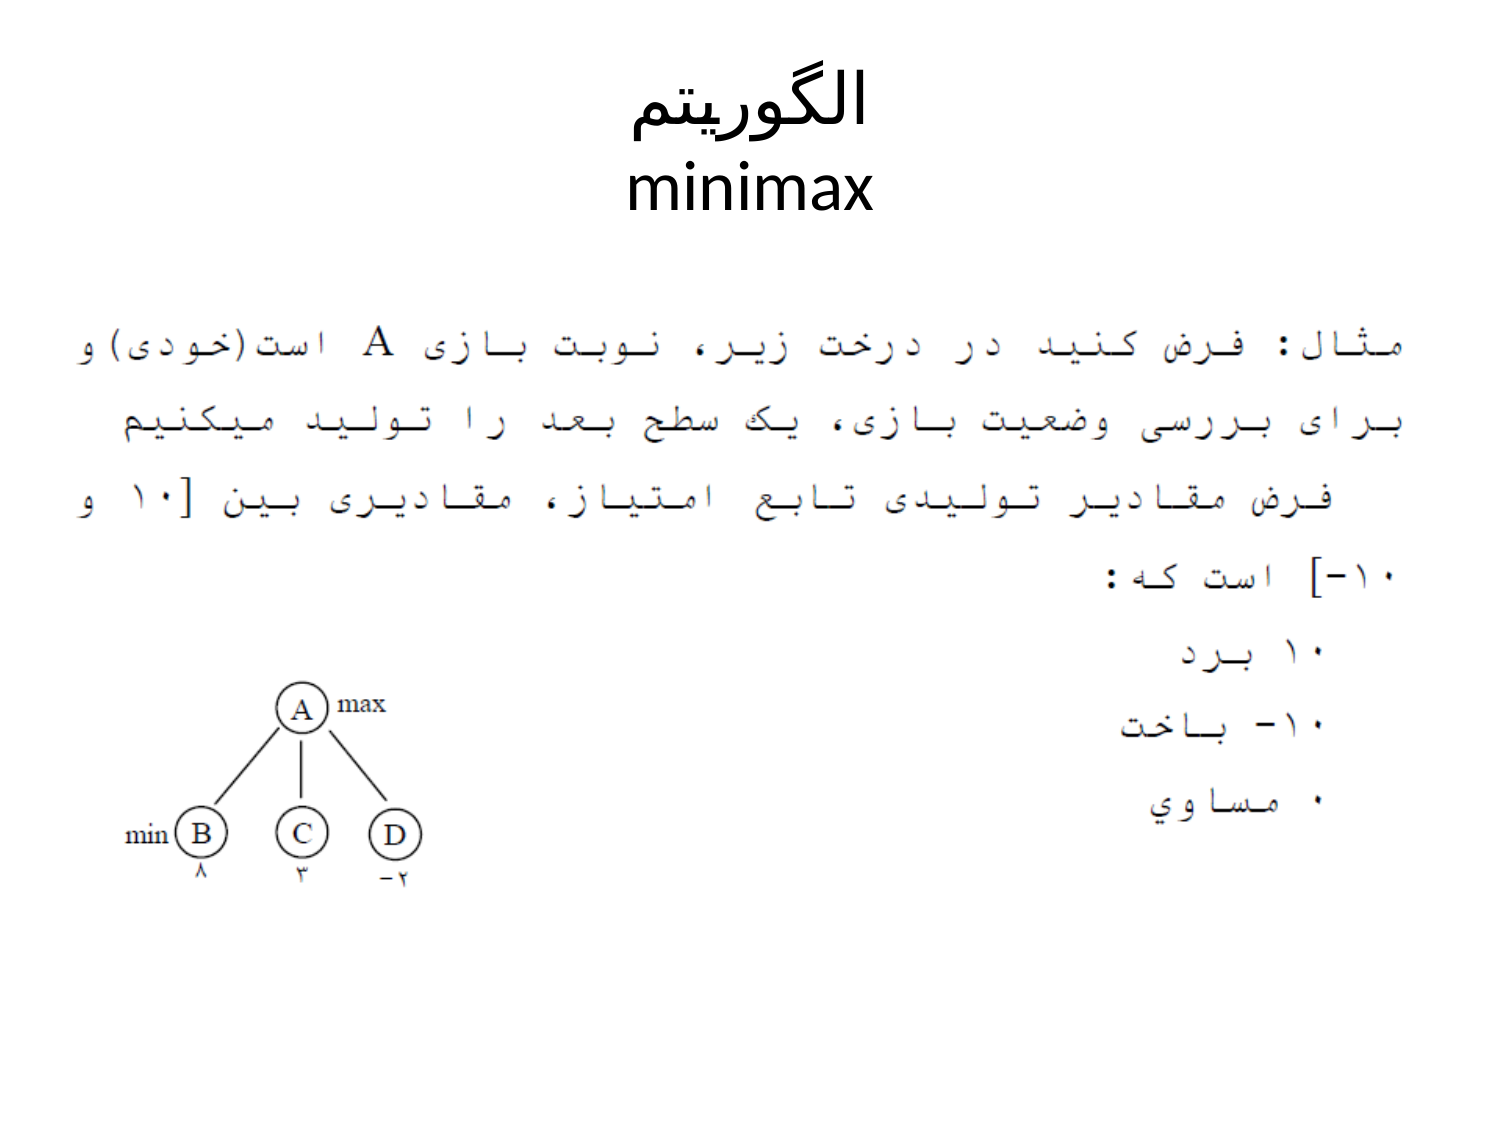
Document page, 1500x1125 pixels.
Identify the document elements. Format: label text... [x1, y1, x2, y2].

picture [39, 296, 1461, 951]
title الگوریتم minimax [75, 45, 1425, 233]
